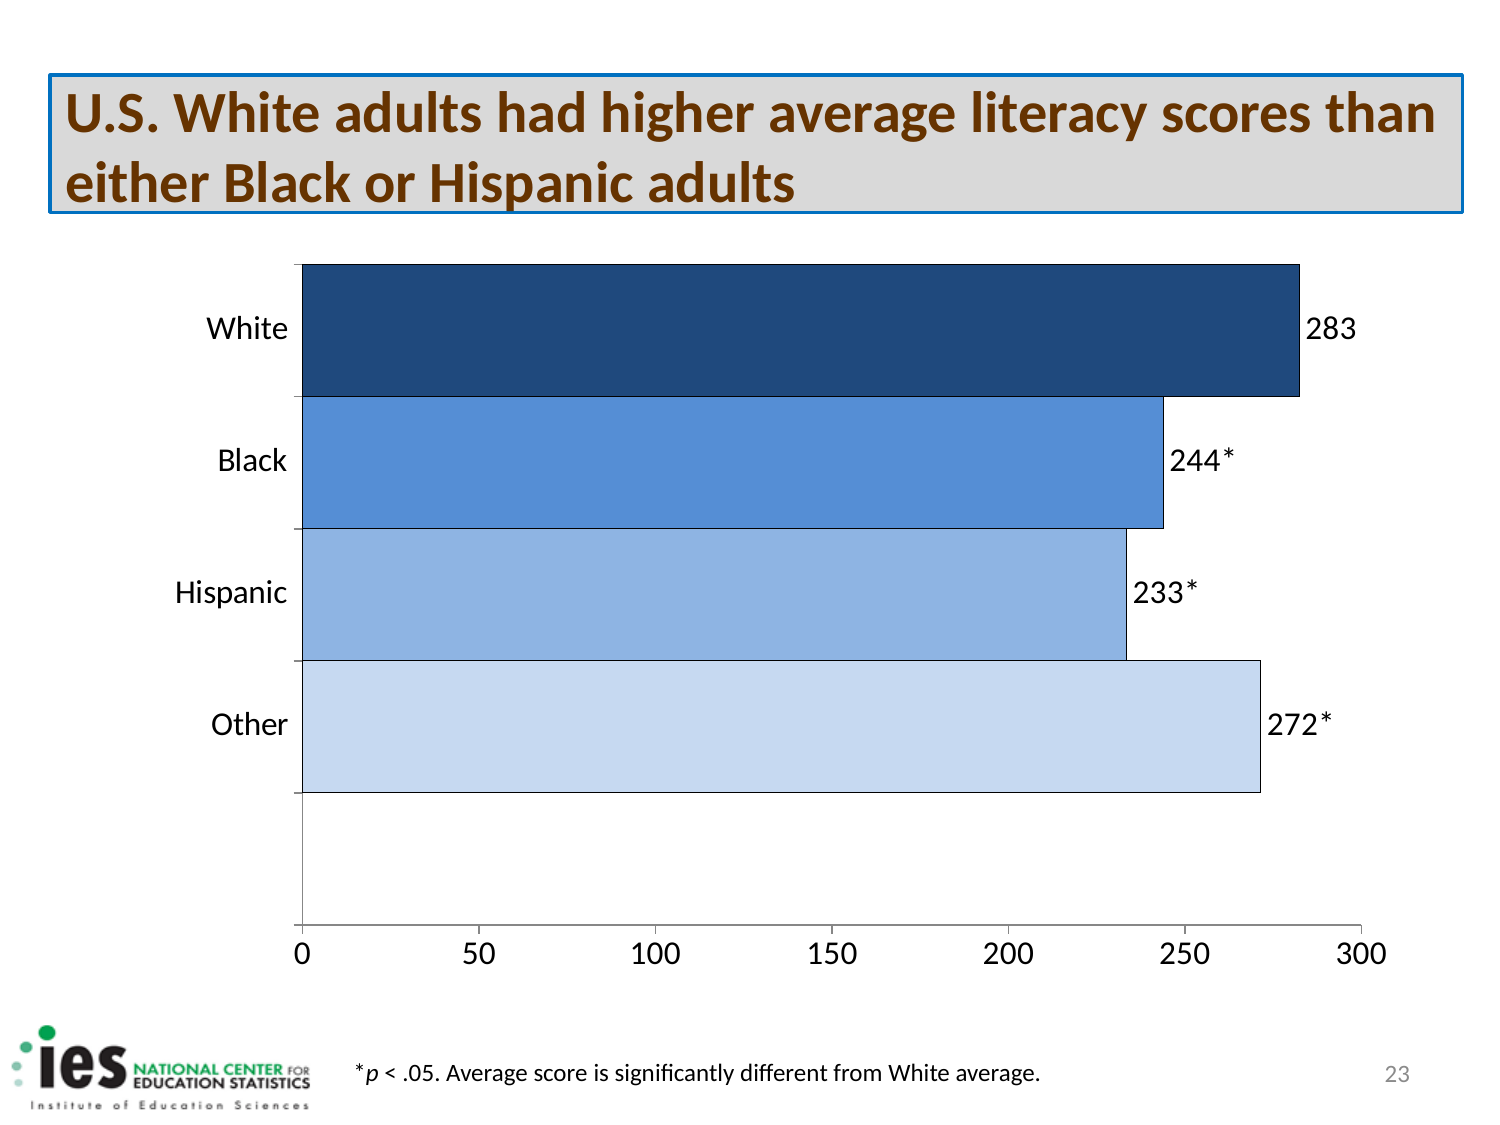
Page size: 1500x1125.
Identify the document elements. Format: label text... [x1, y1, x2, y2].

chart [149, 249, 1413, 988]
title U.S. White adults had higher average literacy scores than either Black or Hispanic adults [50, 75, 1463, 213]
text_box *p < .05. Average score is significantly different from White average. [341, 1049, 1289, 1094]
picture [0, 1011, 337, 1125]
slide_number 23 [1074, 1042, 1425, 1103]
